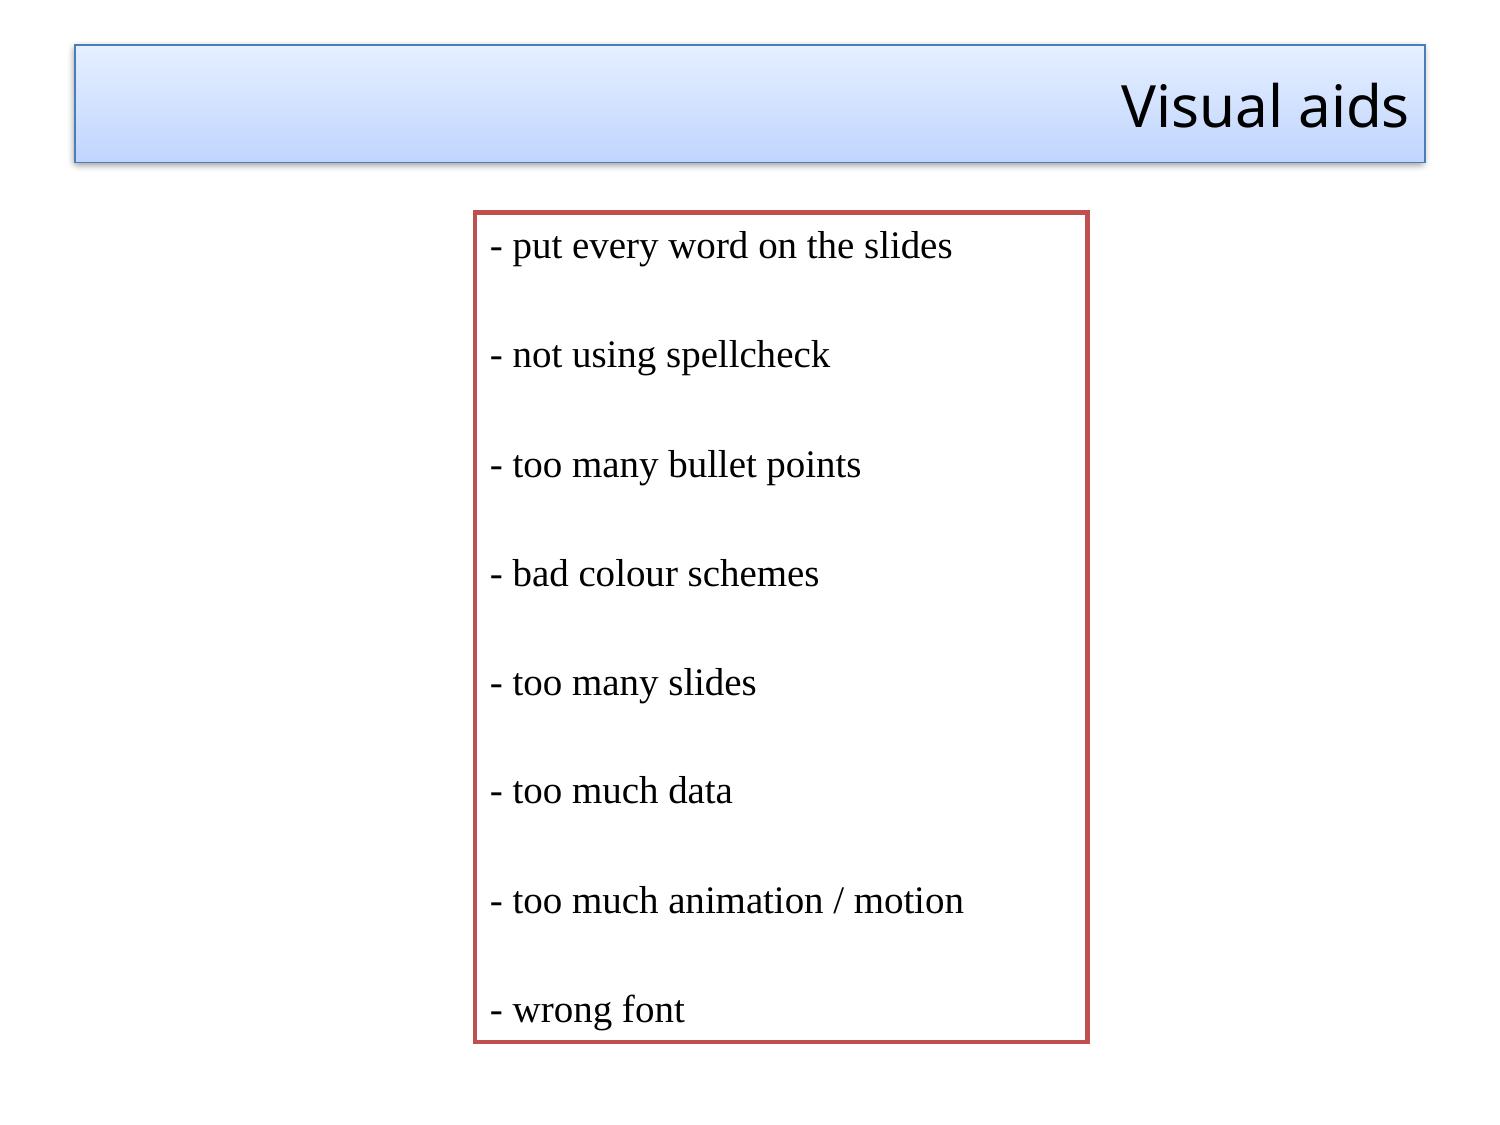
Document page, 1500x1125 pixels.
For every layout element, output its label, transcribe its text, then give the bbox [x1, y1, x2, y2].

list - put every word on the slides - not using spellcheck - too many bullet points - bad colour schemes - too many slides - too much data - too much animation / motion - wrong font [473, 210, 1090, 1044]
title Visual aids [74, 44, 1426, 163]
